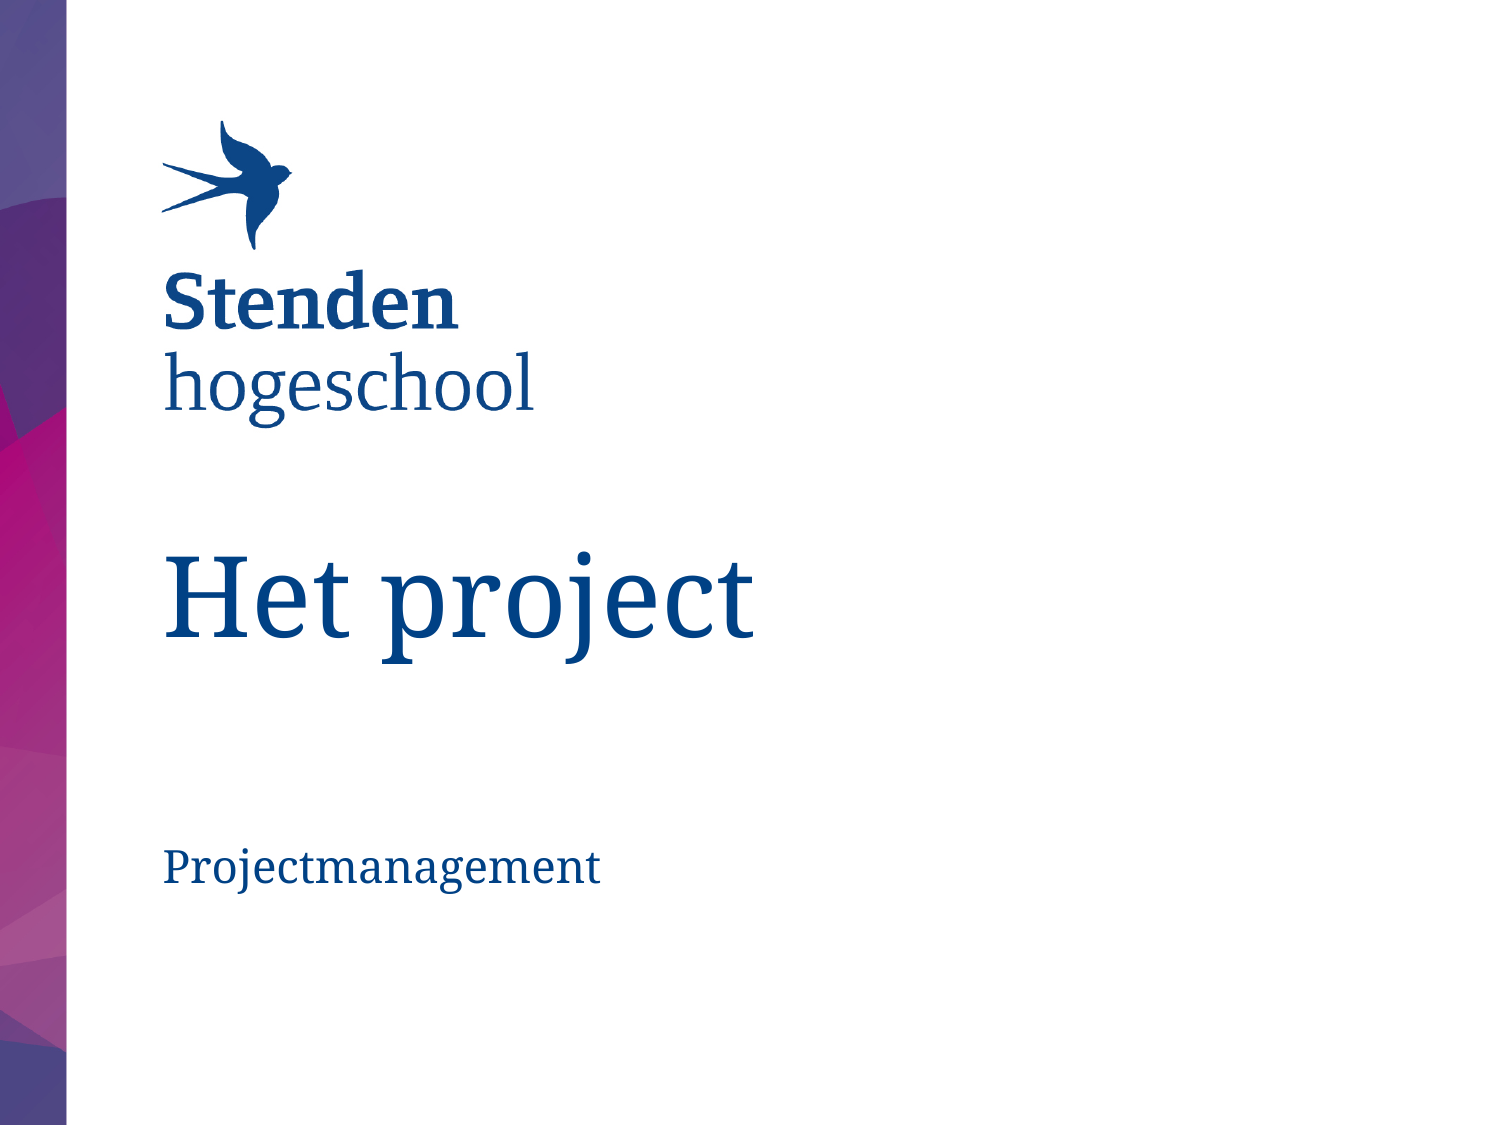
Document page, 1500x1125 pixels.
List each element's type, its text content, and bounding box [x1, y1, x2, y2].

subtitle Projectmanagement [162, 837, 1451, 894]
title Het project [162, 524, 1451, 662]
picture [0, 0, 1500, 1125]
